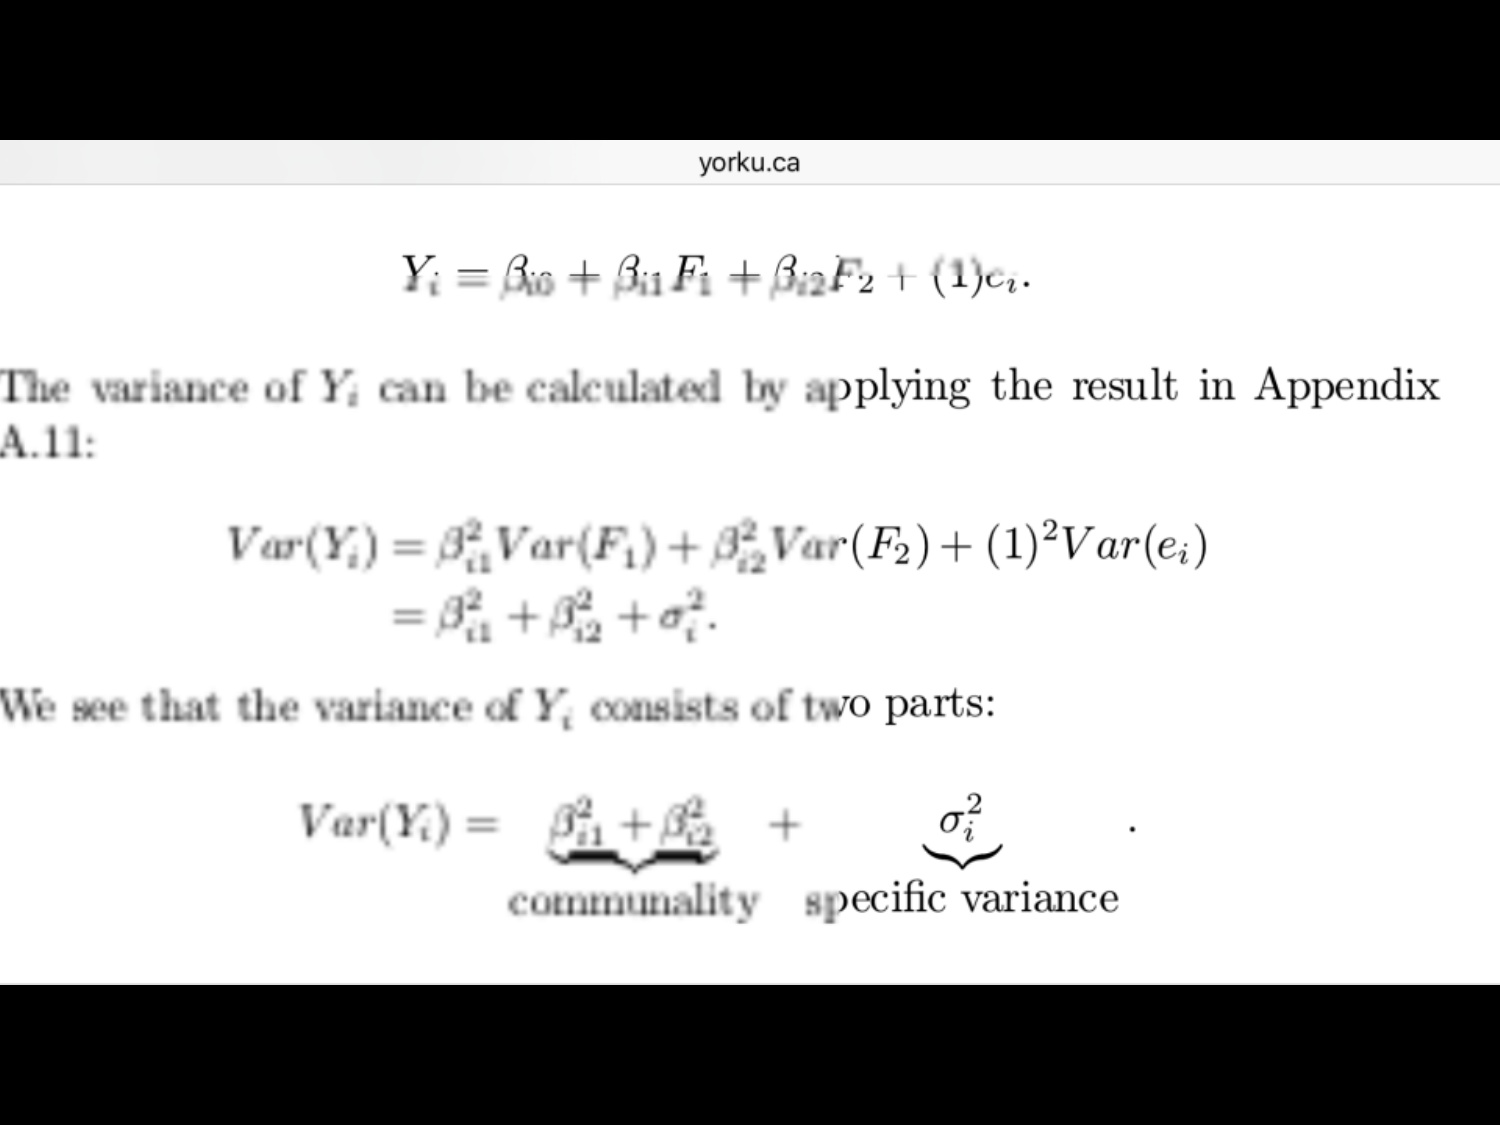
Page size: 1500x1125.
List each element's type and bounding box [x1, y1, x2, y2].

picture [0, 140, 1500, 985]
